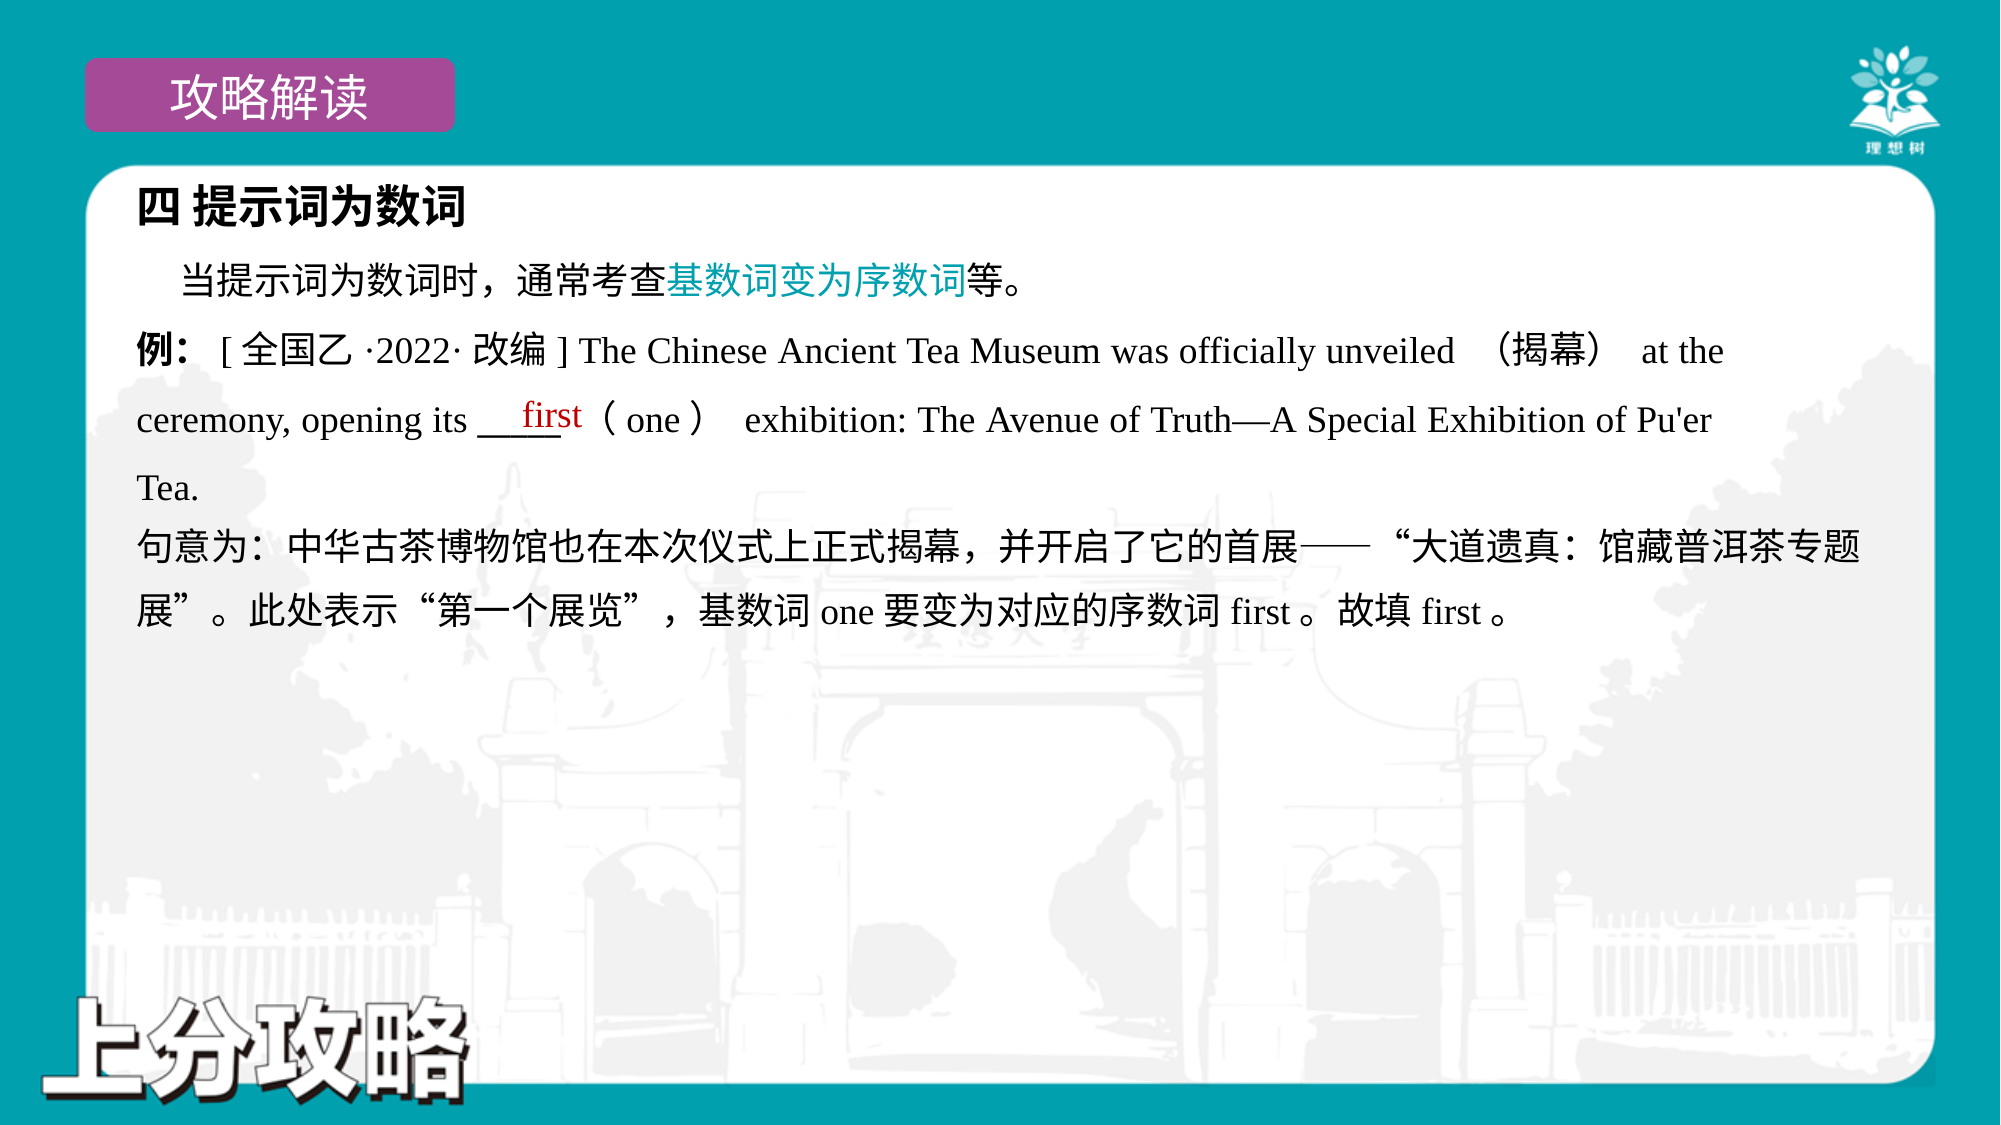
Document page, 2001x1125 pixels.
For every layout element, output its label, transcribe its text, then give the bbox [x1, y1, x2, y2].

picture [0, 0, 2000, 1125]
text_box 当提示词为数词时，通常考查基数词变为序数词等。 例：[全国乙·2022·改编] The Chinese Ancient Tea Museum was officially unveiled （揭幕） at the ceremony, opening its _____ （one） exhibition: The Avenue of Truth—A Special Exhibition of Pu'er Tea. [136, 233, 1865, 429]
text_box first [508, 370, 596, 429]
text_box 句意为：中华古茶博物馆也在本次仪式上正式揭幕，并开启了它的首展——“大道遗真：馆藏普洱茶专题 展”。此处表示“第一个展览”，基数词one要变为对应的序数词first。故填first。 [136, 499, 1865, 626]
text_box 四 提示词为数词 [136, 176, 1865, 232]
